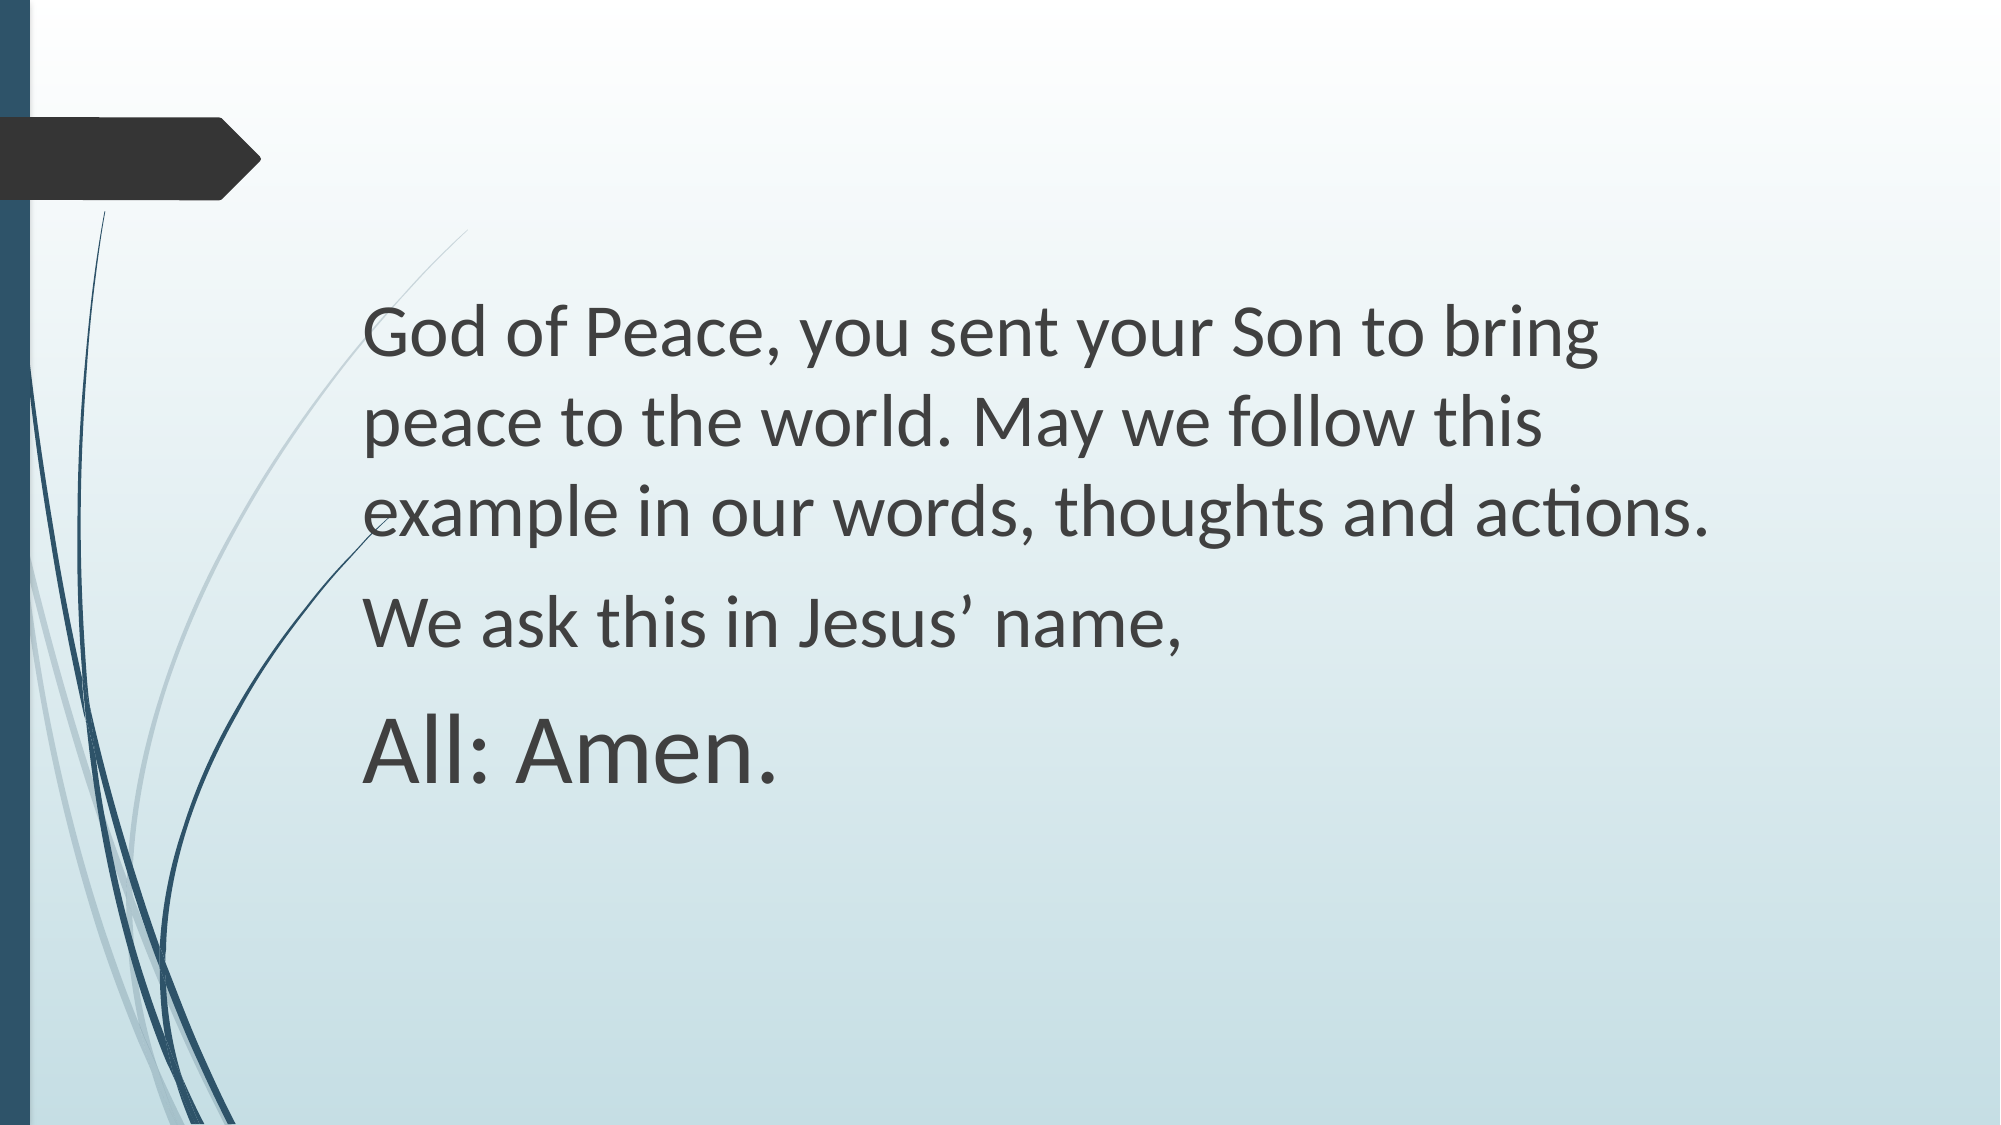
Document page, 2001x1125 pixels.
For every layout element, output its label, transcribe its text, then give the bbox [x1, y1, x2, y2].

list God of Peace, you sent your Son to bring peace to the world. May we follow this example in our words, thoughts and actions. We ask this in Jesus’ name, All: Amen. [347, 274, 1810, 1125]
